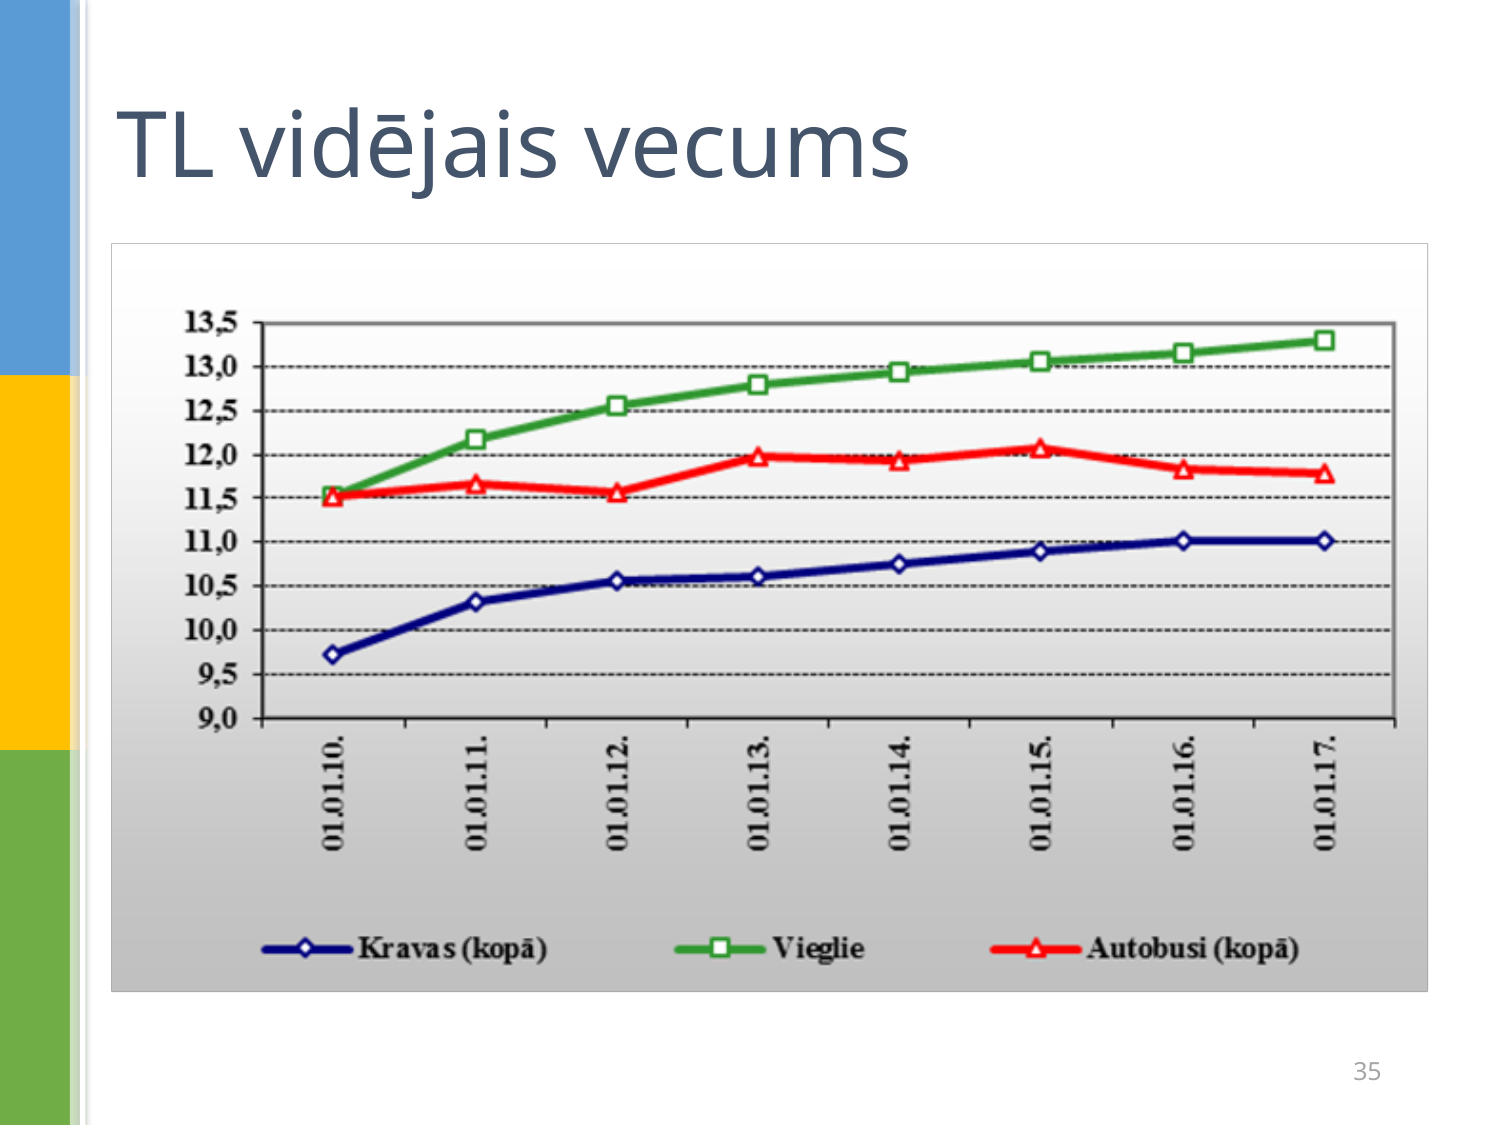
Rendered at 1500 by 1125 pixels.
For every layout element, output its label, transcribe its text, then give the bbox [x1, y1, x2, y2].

picture [107, 238, 1431, 995]
title TL vidējais vecums [101, 32, 1396, 240]
slide_number 35 [993, 1042, 1397, 1103]
